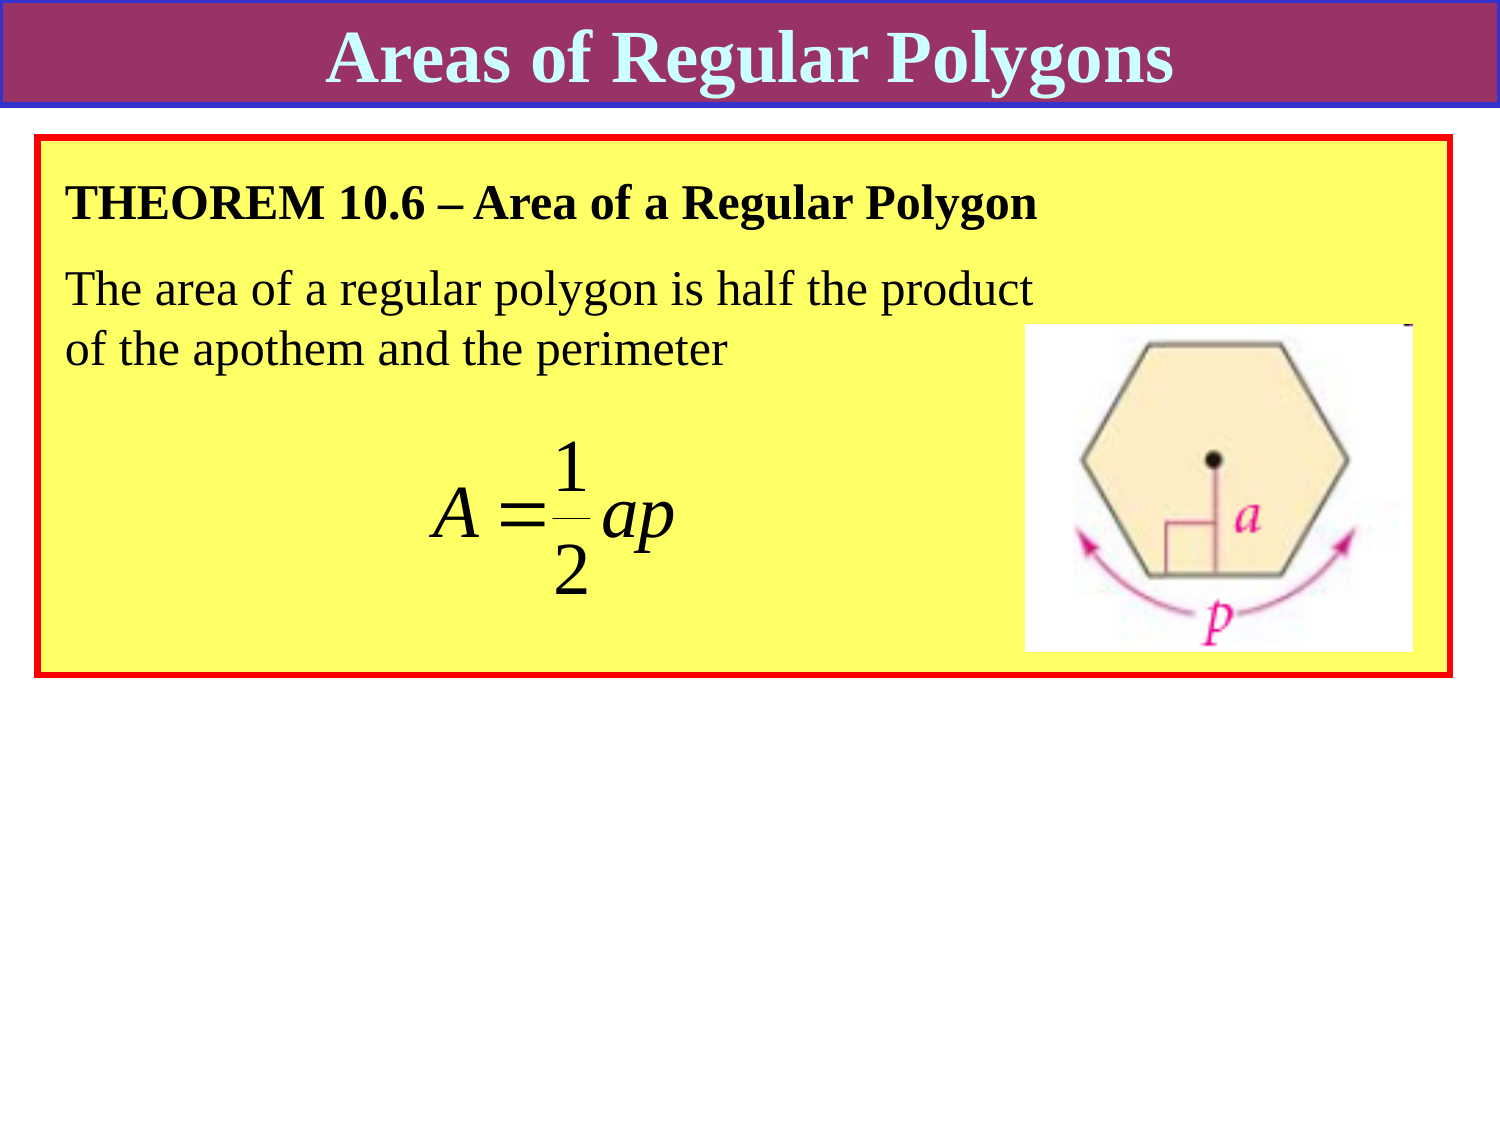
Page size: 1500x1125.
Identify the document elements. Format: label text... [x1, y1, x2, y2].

text_box [37, 137, 1450, 675]
text_box THEOREM 10.6 – Area of a Regular Polygon The area of a regular polygon is half the product of the apothem and the perimeter [50, 162, 1075, 383]
text_box Areas of Regular Polygons [0, 0, 1500, 105]
picture [1024, 324, 1413, 653]
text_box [424, 428, 682, 601]
